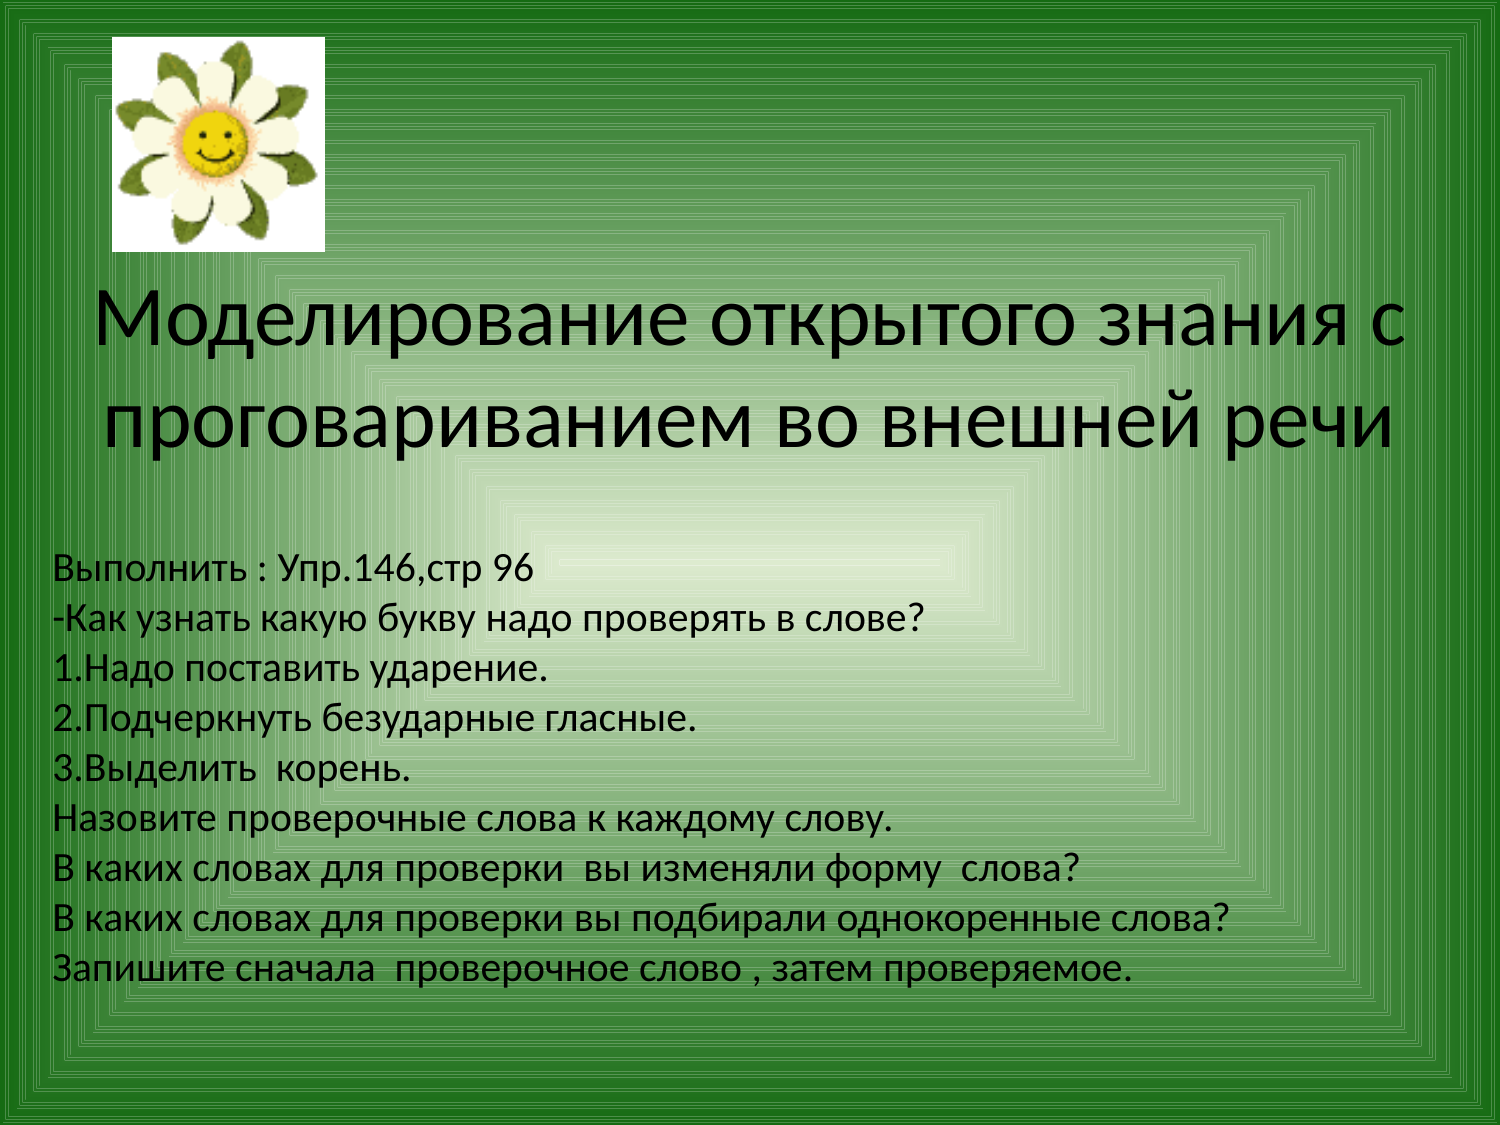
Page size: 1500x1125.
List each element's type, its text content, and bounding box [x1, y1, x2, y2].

picture [112, 37, 325, 253]
text_box Выполнить : Упр.146,стр 96 -Как узнать какую букву надо проверять в слове? 1.Надо поставить ударение. 2.Подчеркнуть безударные гласные. 3.Выделить корень. Назовите проверочные слова к каждому слову. В каких словах для проверки вы изменяли форму слова? В каких словах для проверки вы подбирали однокоренные слова? Запишите сначала проверочное слово , затем проверяемое. [37, 532, 1306, 1125]
title Моделирование открытого знания с проговариванием во внешней речи [75, 249, 1425, 475]
